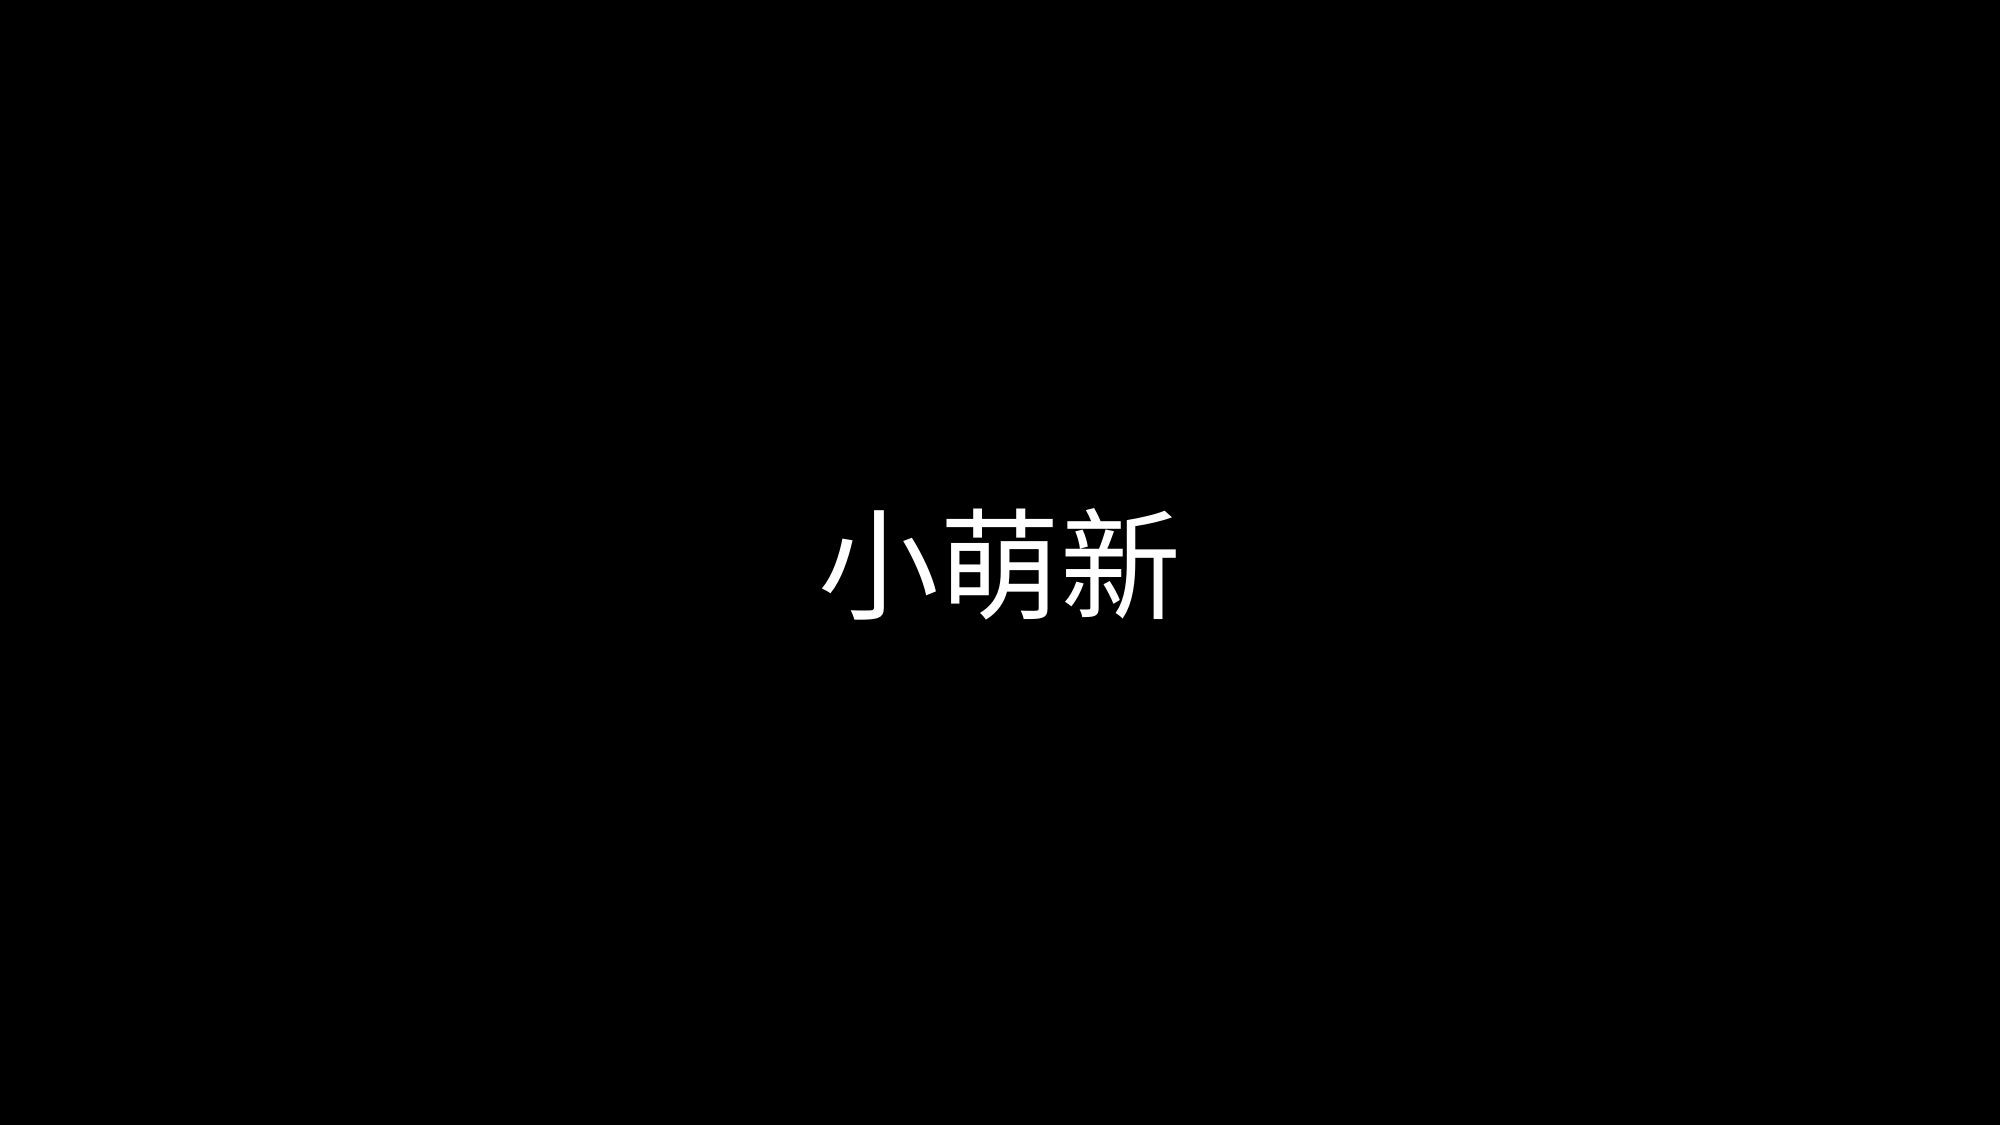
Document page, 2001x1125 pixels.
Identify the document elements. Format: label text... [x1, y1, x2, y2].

text_box 小萌新 [758, 481, 1242, 644]
